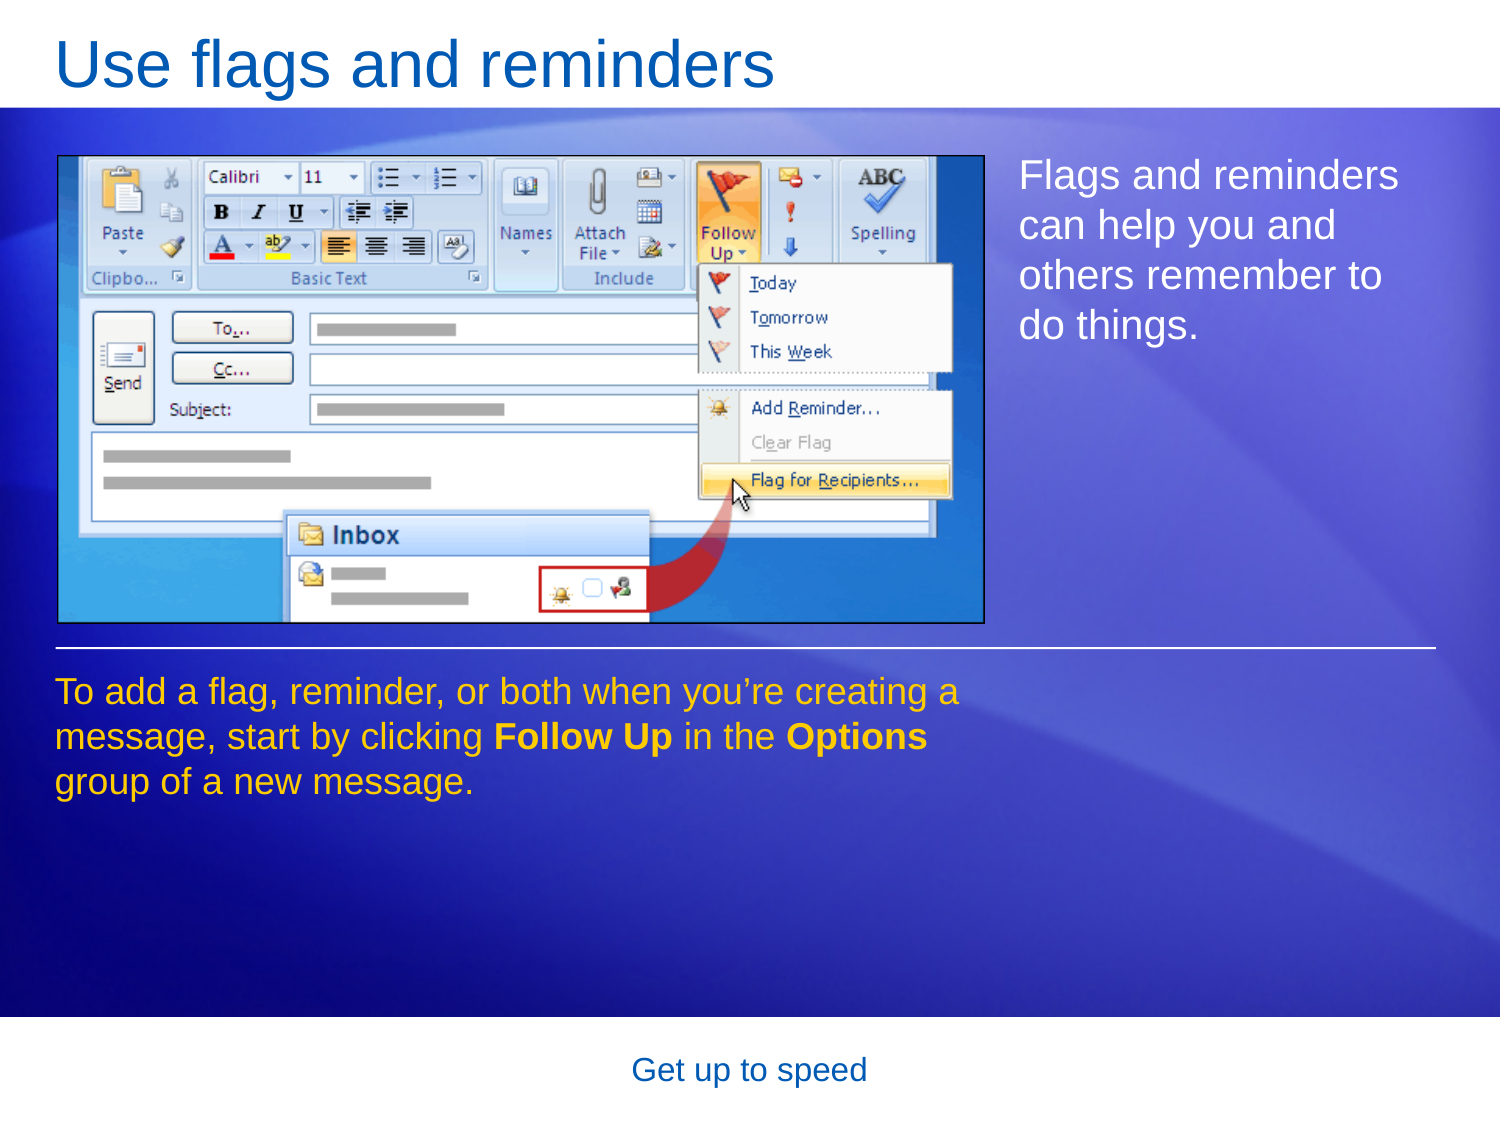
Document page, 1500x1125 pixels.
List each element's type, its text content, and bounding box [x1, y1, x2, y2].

picture [0, 108, 1500, 1017]
text_box Flags and reminders can help you and others remember to do things. [1003, 140, 1454, 385]
footer Get up to speed [445, 1016, 1055, 1096]
title Use flags and reminders [39, 10, 1500, 112]
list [57, 155, 985, 624]
text_box To add a flag, reminder, or both when you’re creating a message, start by clicking Follow Up in the Options group of a new message. [39, 659, 1014, 831]
